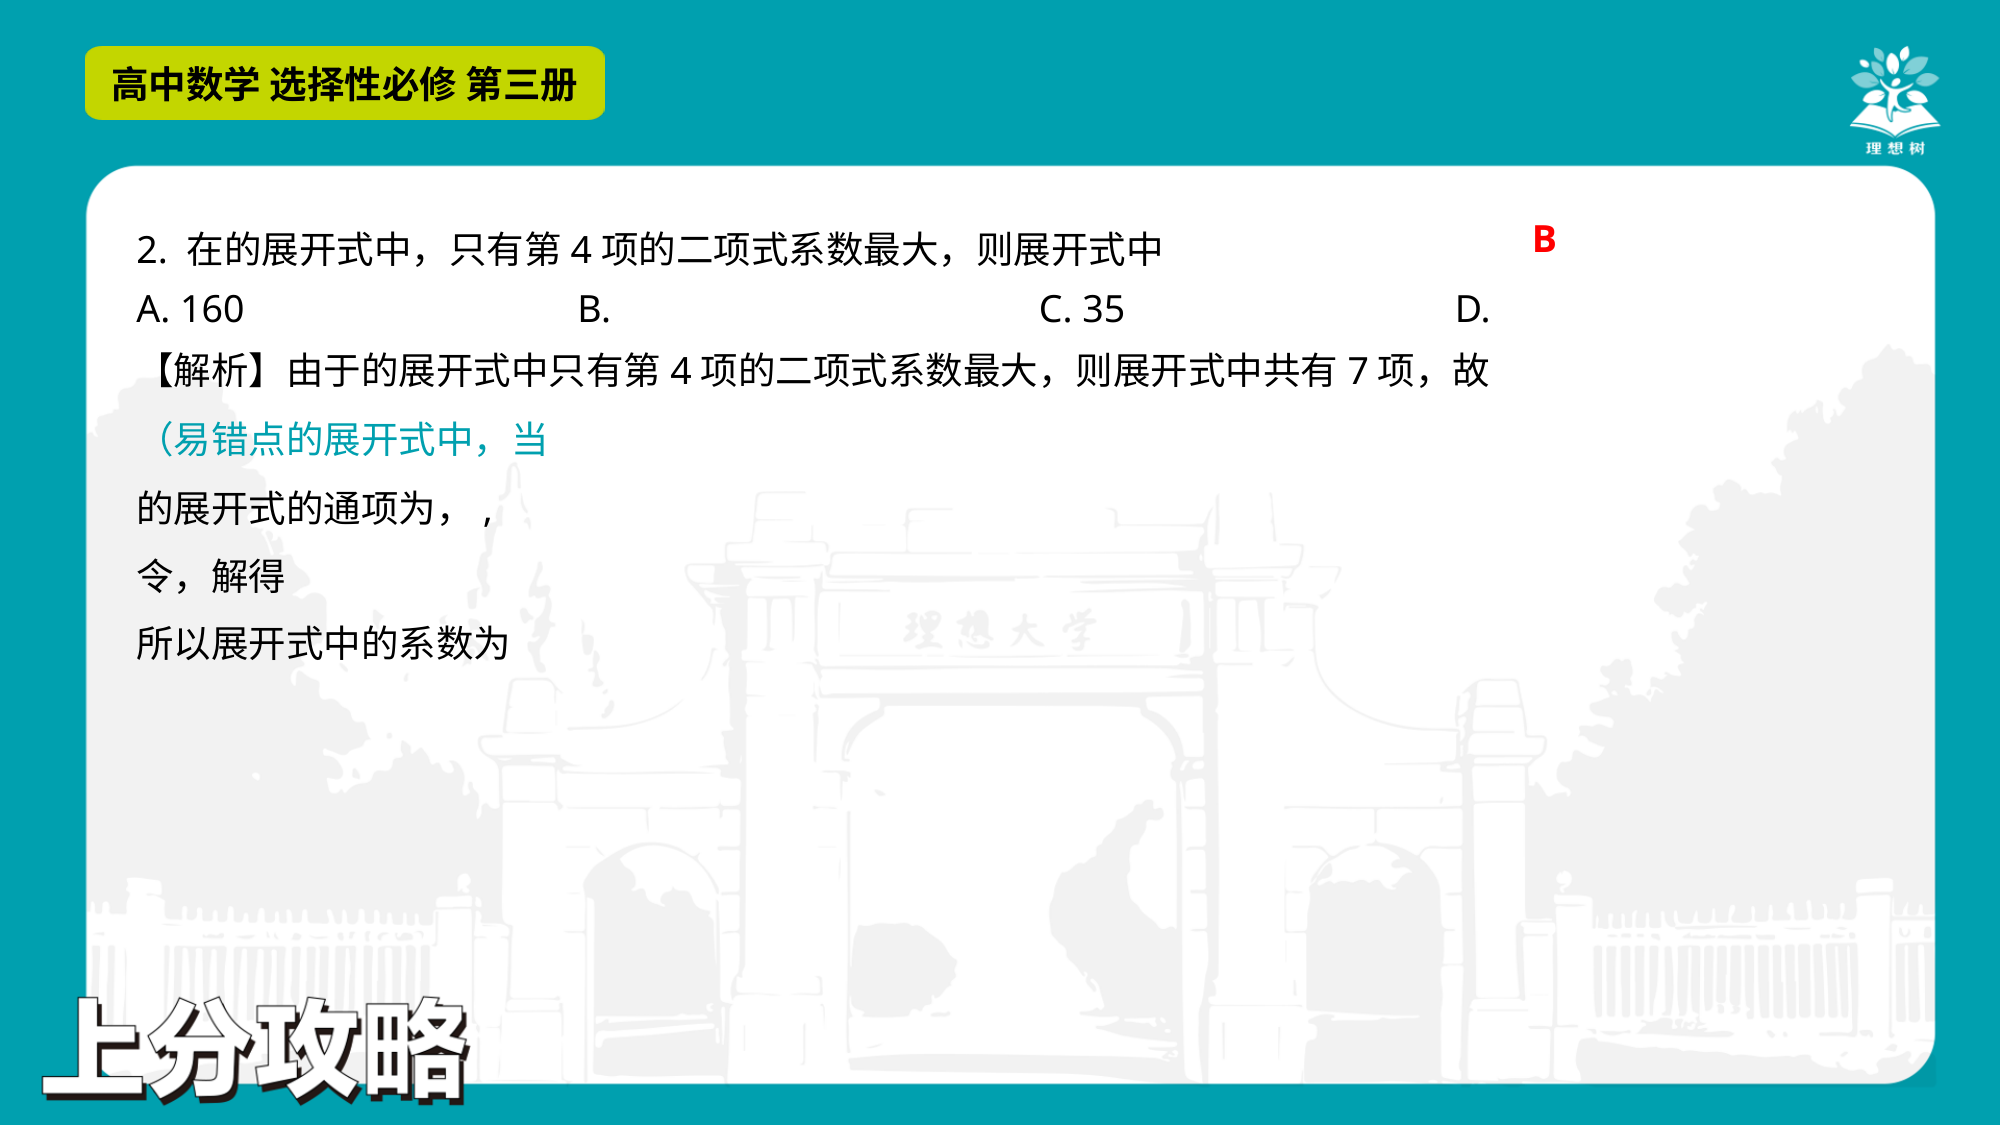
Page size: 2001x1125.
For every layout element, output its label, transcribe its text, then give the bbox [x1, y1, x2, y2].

picture [0, 0, 2000, 1125]
text_box B [1517, 214, 1572, 259]
